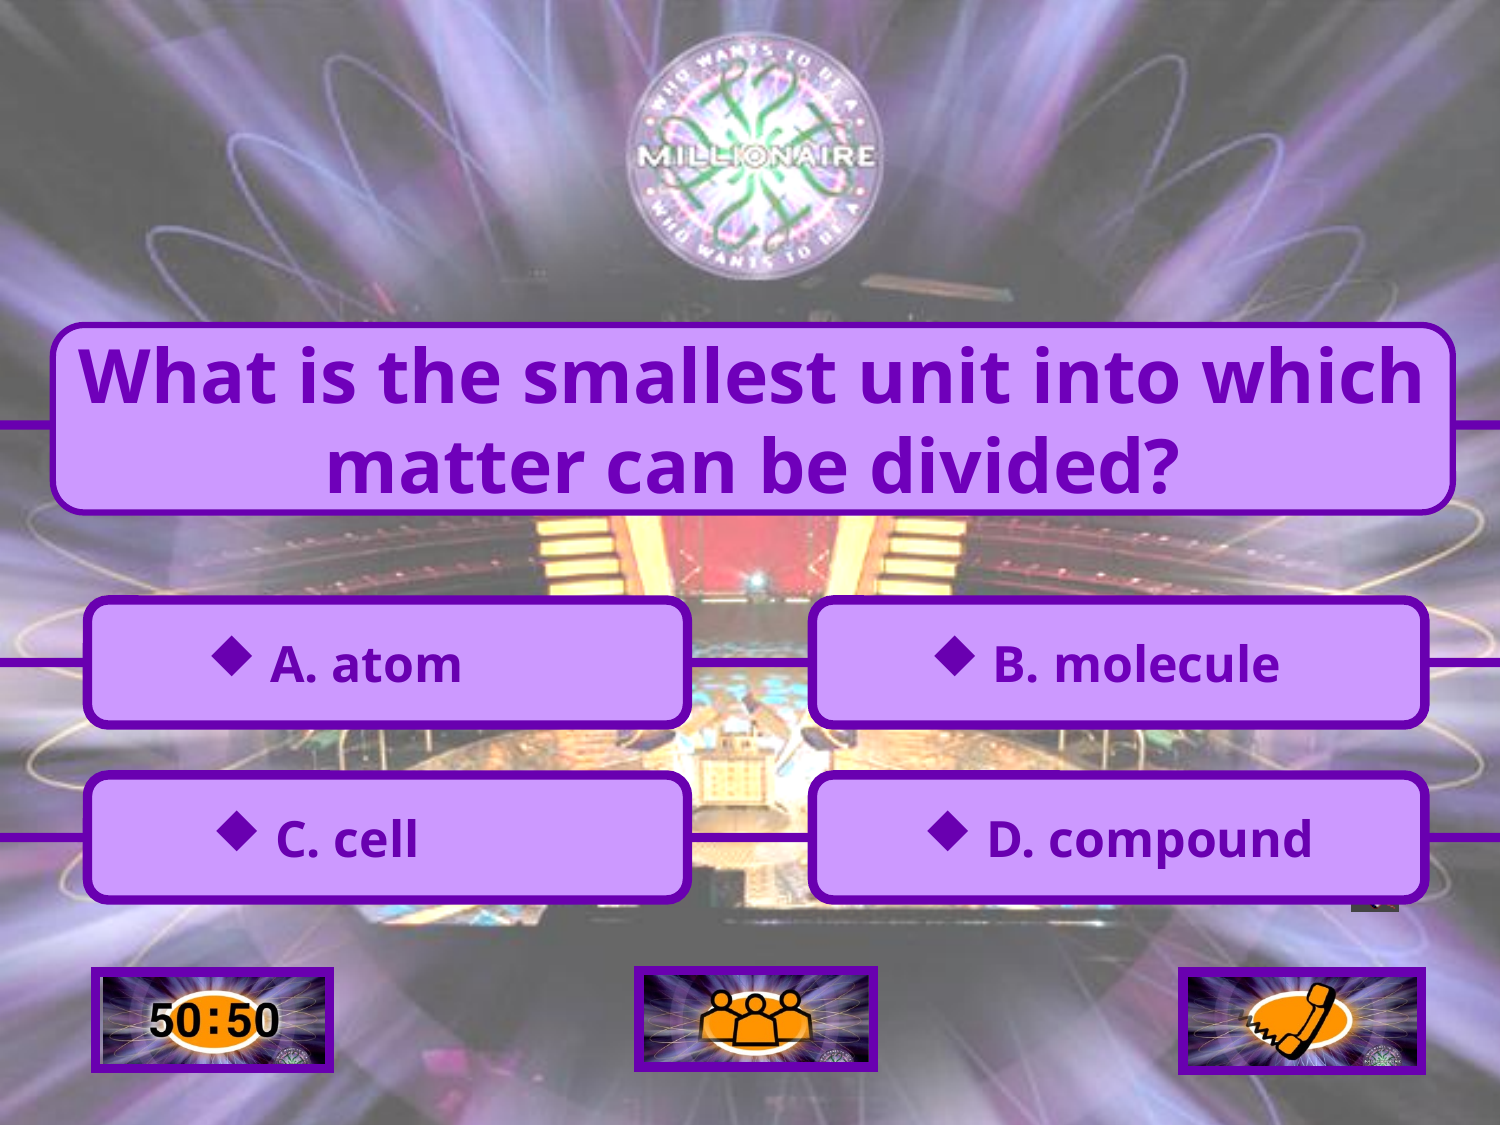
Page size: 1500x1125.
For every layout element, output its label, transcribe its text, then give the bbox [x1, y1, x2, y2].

text_box B. molecule [812, 599, 1425, 726]
text_box D. compound [812, 774, 1425, 901]
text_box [0, 324, 1500, 513]
picture [99, 976, 326, 1065]
picture [1349, 862, 1401, 913]
text_box A. atom [87, 599, 688, 726]
picture [643, 974, 869, 1063]
text_box C. cell [87, 774, 688, 901]
picture [1187, 976, 1418, 1066]
